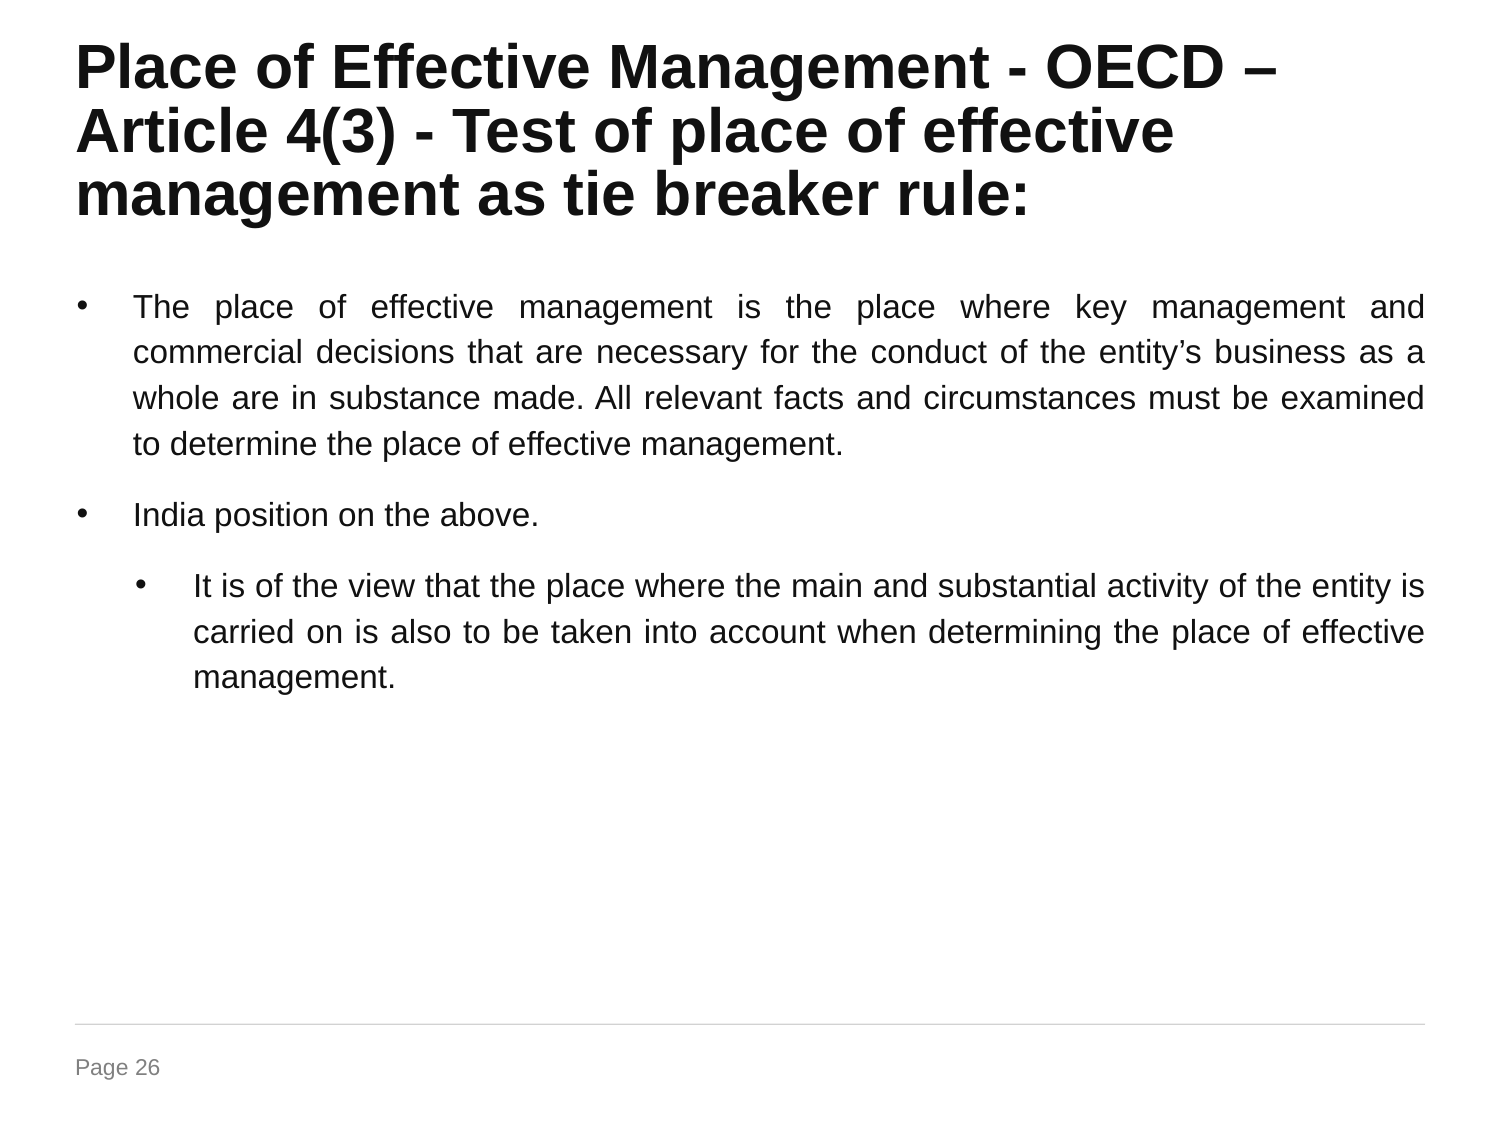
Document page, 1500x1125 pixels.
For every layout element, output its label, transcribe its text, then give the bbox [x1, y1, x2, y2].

title Place of Effective Management - OECD – Article 4(3) - Test of place of effective management as tie breaker rule: [75, 37, 1426, 180]
list The place of effective management is the place where key management and commercial decisions that are necessary for the conduct of the entity’s business as a whole are in substance made. All relevant facts and circumstances must be examined to determine the place of effective management. India position on the above. It is of the view that the place where the main and substantial activity of the entity is carried on is also to be taken into account when determining the place of effective management. [76, 278, 1428, 1021]
